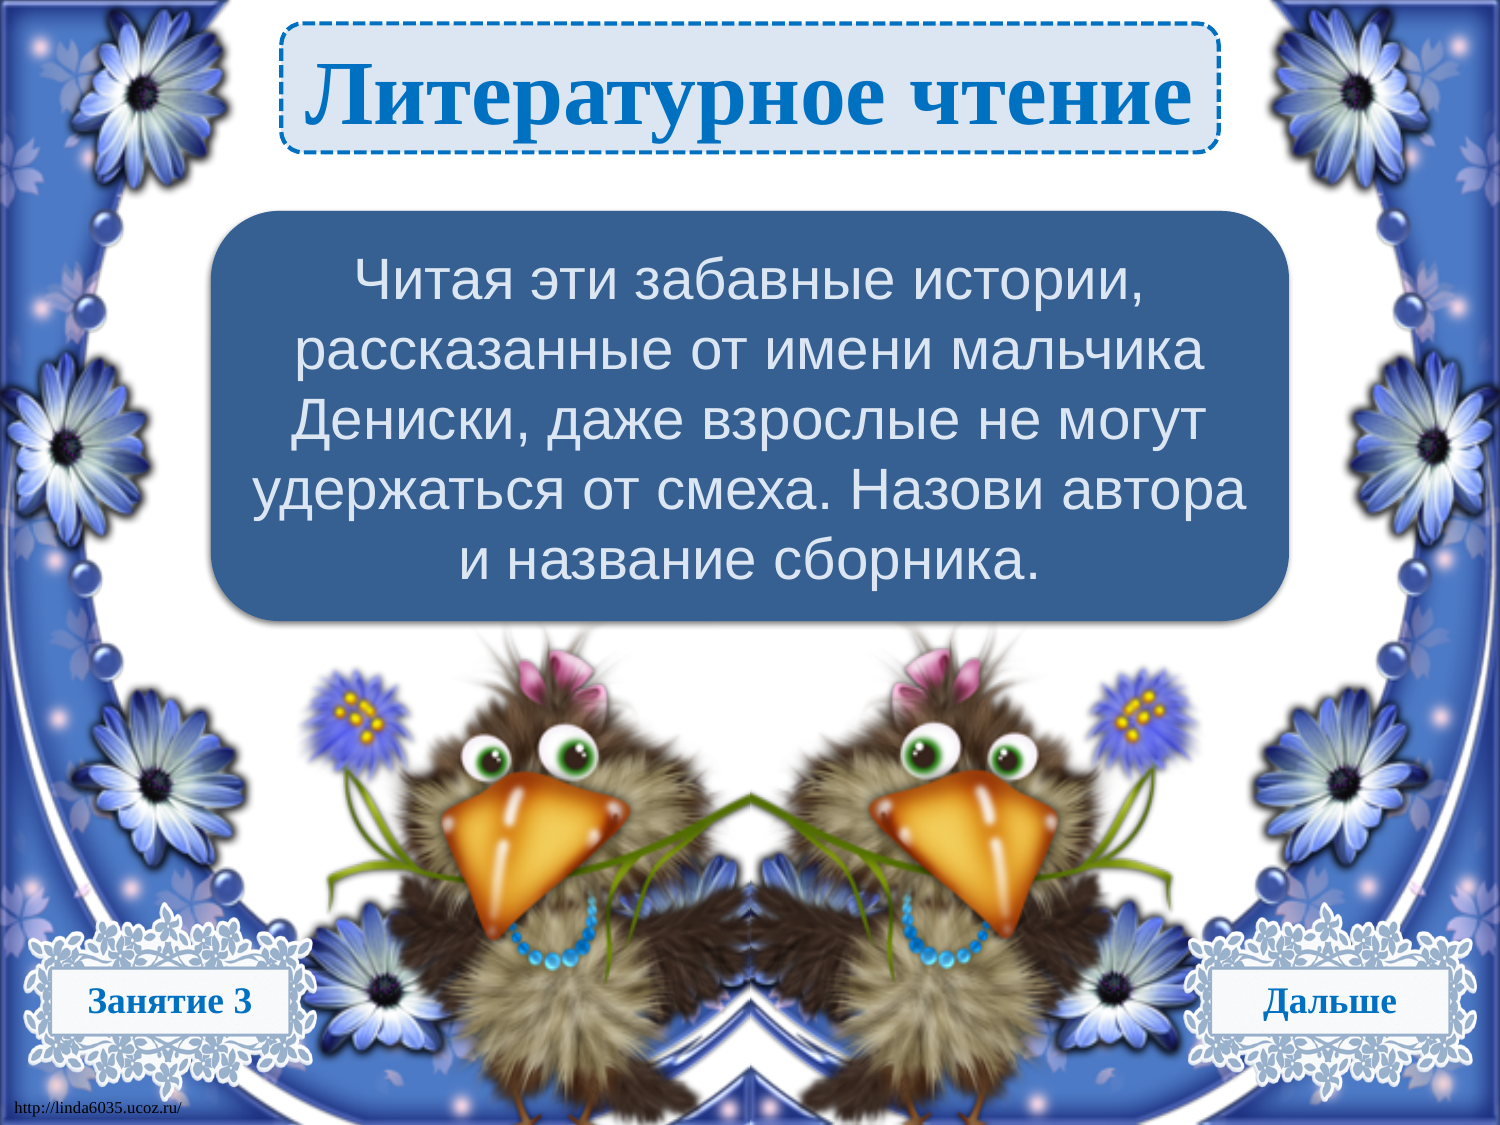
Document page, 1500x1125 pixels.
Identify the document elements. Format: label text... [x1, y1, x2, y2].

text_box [1183, 902, 1477, 1102]
text_box Литературное чтение [279, 21, 1221, 155]
text_box [208, 208, 1292, 624]
picture [0, 0, 1500, 1125]
